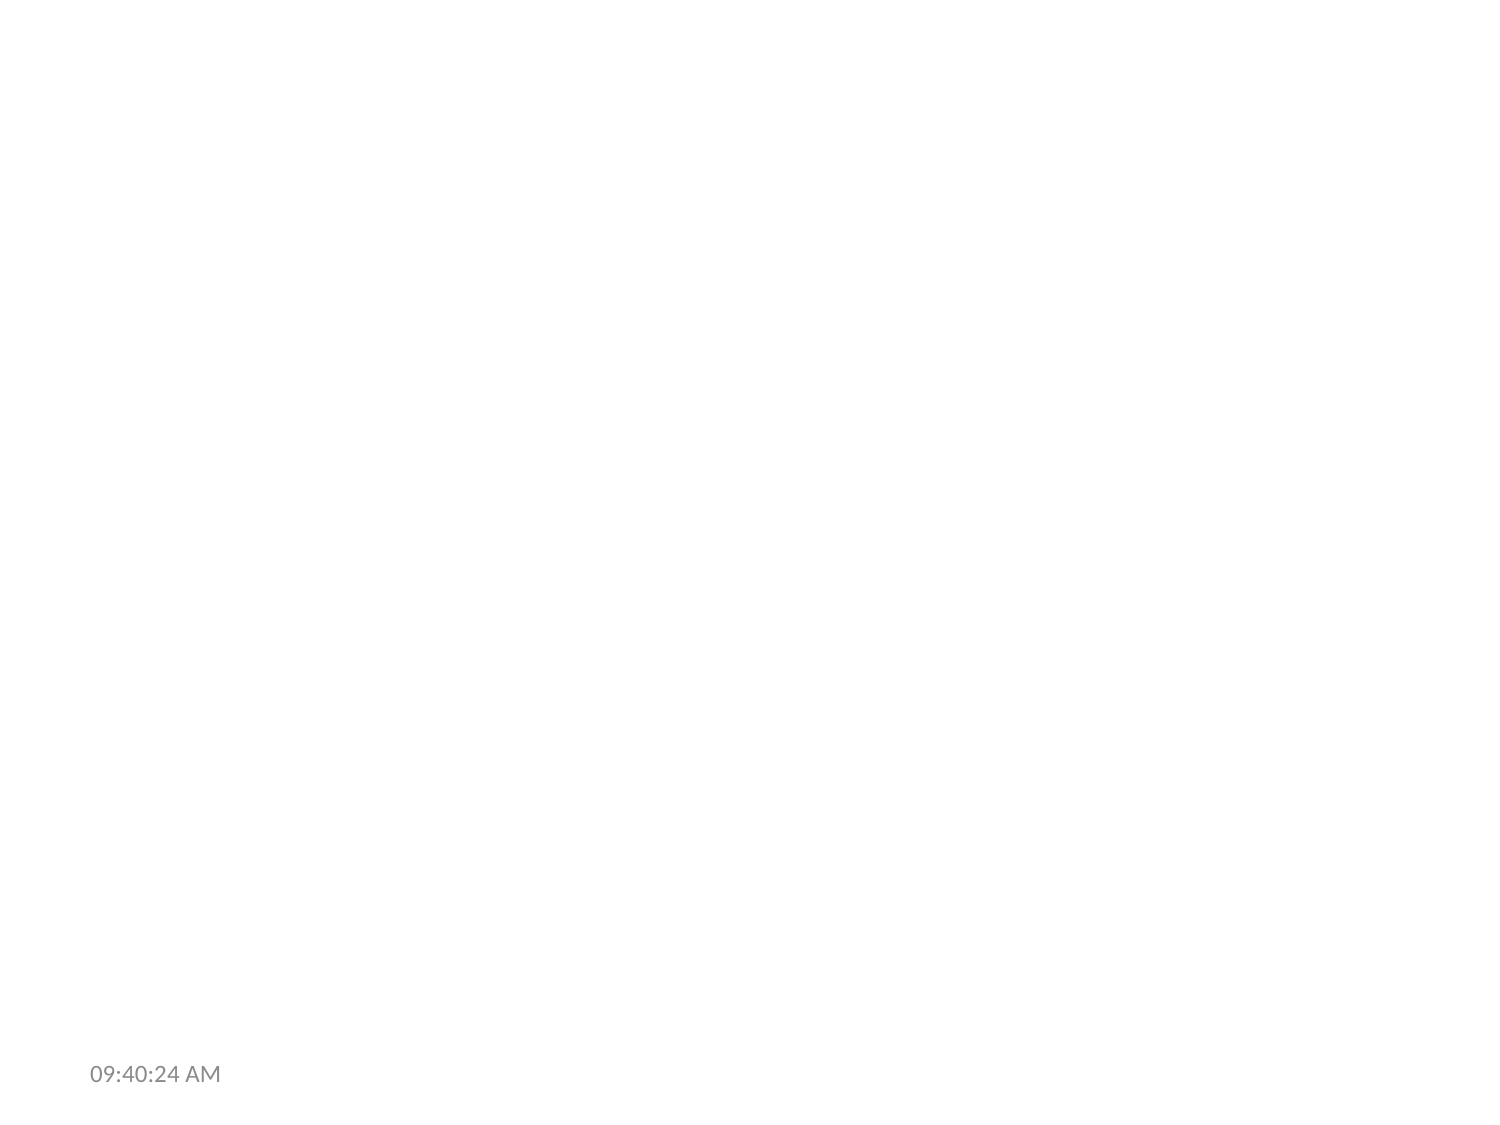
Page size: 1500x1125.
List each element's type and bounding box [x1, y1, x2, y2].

slide_number [75, 1042, 425, 1103]
